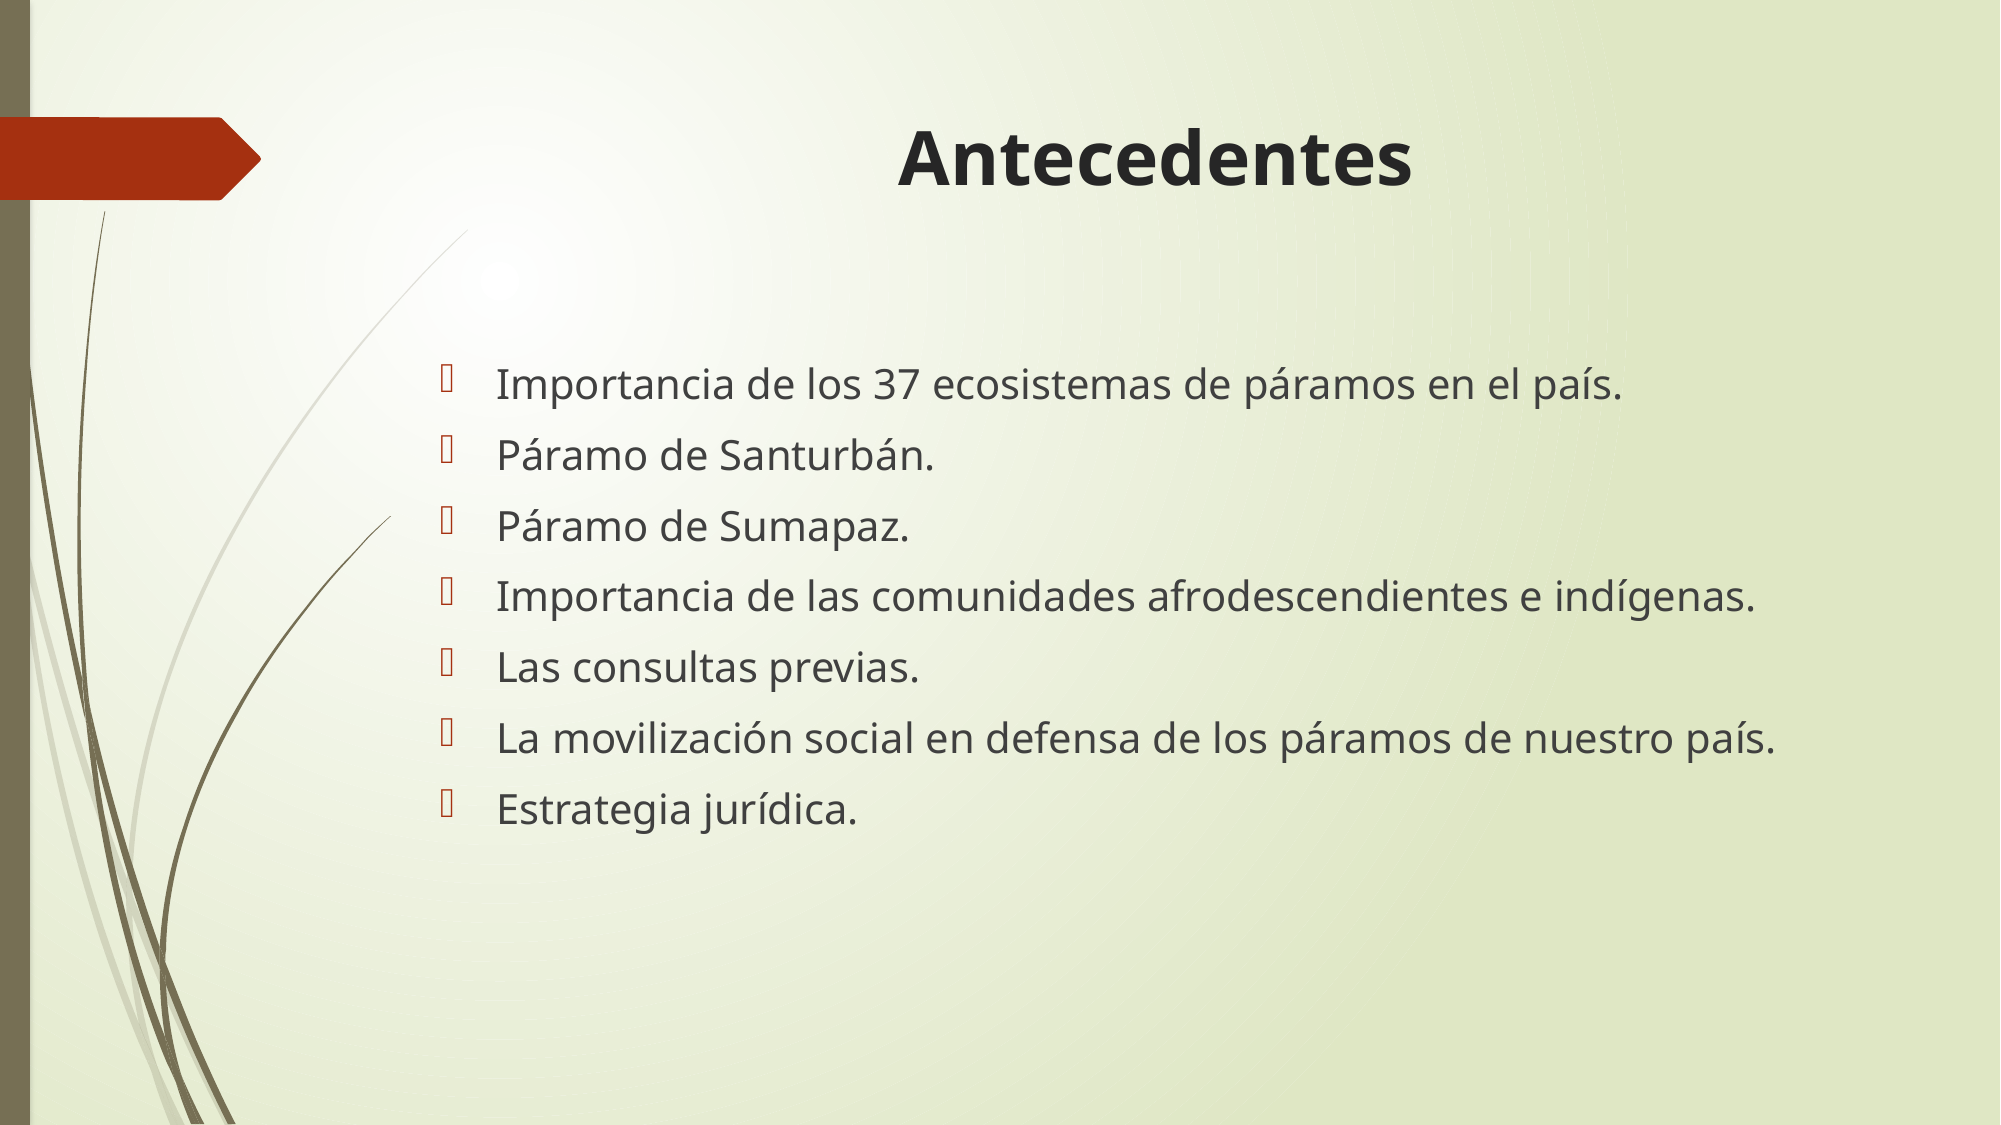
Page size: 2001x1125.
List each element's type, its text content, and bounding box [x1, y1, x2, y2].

list Importancia de los 37 ecosistemas de páramos en el país. Páramo de Santurbán. Páramo de Sumapaz. Importancia de las comunidades afrodescendientes e indígenas. Las consultas previas. La movilización social en defensa de los páramos de nuestro país. Estrategia jurídica. [424, 350, 1888, 970]
title Antecedentes [425, 102, 1888, 313]
